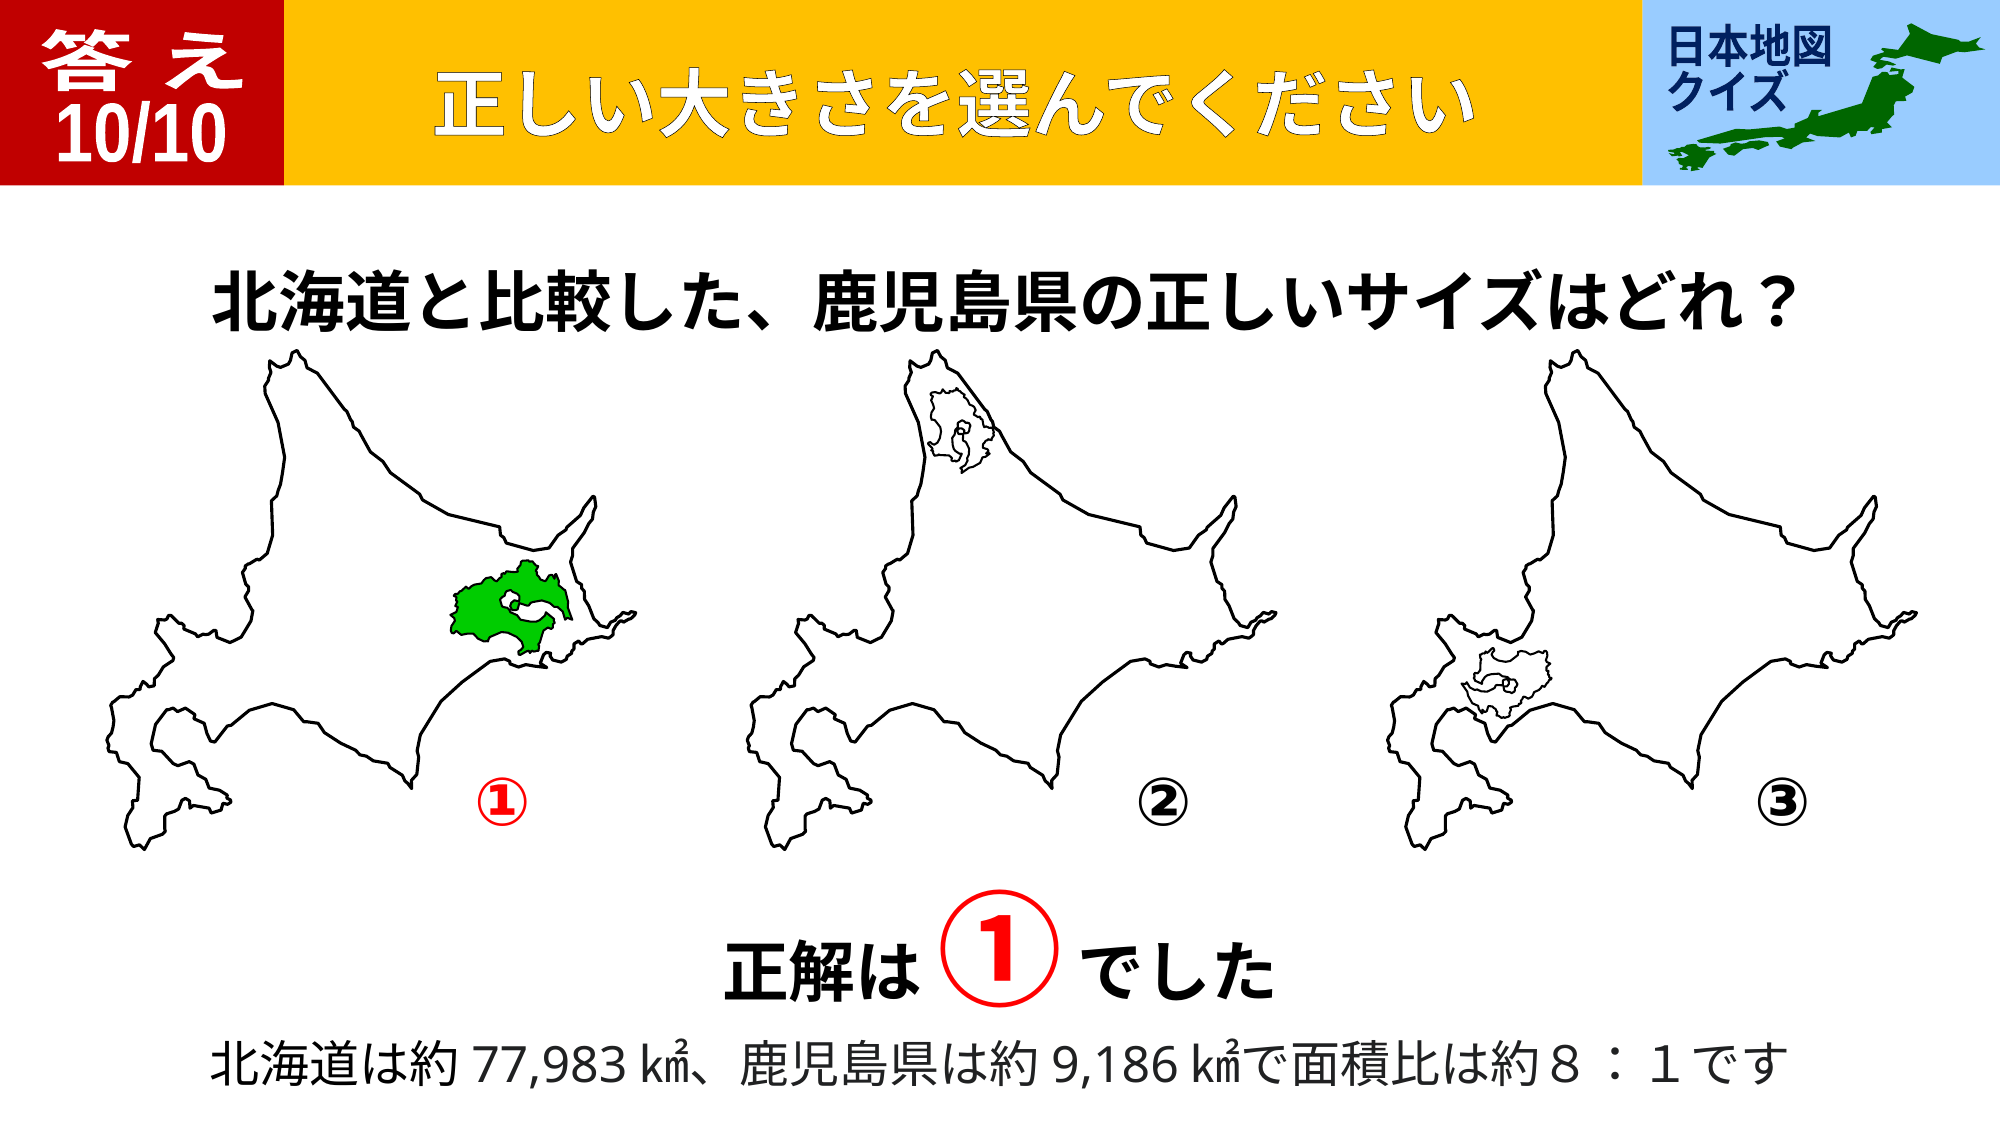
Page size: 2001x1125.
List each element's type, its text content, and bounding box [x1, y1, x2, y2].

text_box [448, 558, 575, 657]
text_box [926, 386, 996, 475]
text_box 北海道と比較した、鹿児島県の正しいサイズはどれ？ [196, 252, 1827, 348]
text_box [1385, 348, 1919, 852]
text_box [1459, 646, 1554, 720]
text_box ② [1120, 751, 1208, 847]
text_box ① [459, 751, 546, 847]
text_box 正解は ① でした [707, 864, 1293, 1024]
text_box 北海道は約77,983㎢、鹿児島県は約9,186㎢で面積比は約８：１です [194, 1024, 1806, 1100]
text_box [104, 348, 638, 852]
text_box ③ [1739, 751, 1826, 847]
text_box [745, 348, 1278, 852]
